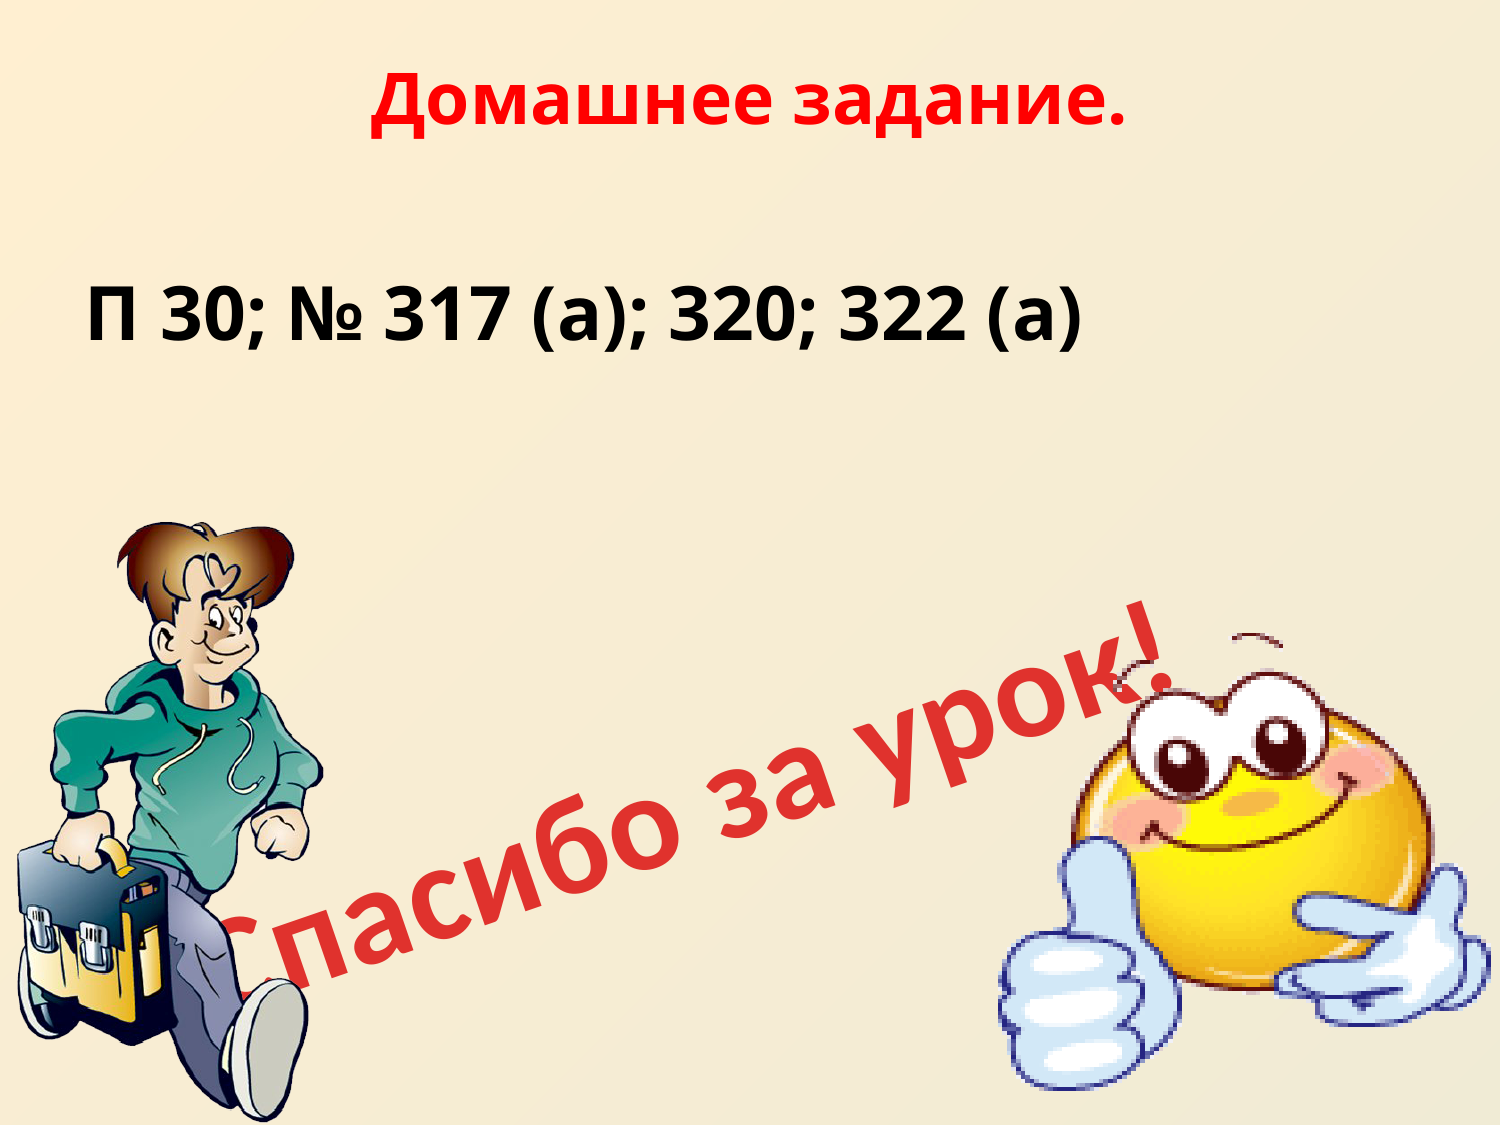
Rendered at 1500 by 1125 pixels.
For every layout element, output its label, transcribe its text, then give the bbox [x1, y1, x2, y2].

text_box П 30; № 317 (а); 320; 322 (а) [70, 257, 1365, 363]
title Домашнее задание. [75, 45, 1425, 233]
text_box Спасибо за урок! [338, 511, 1281, 1014]
picture [0, 496, 334, 1125]
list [997, 633, 1491, 1091]
